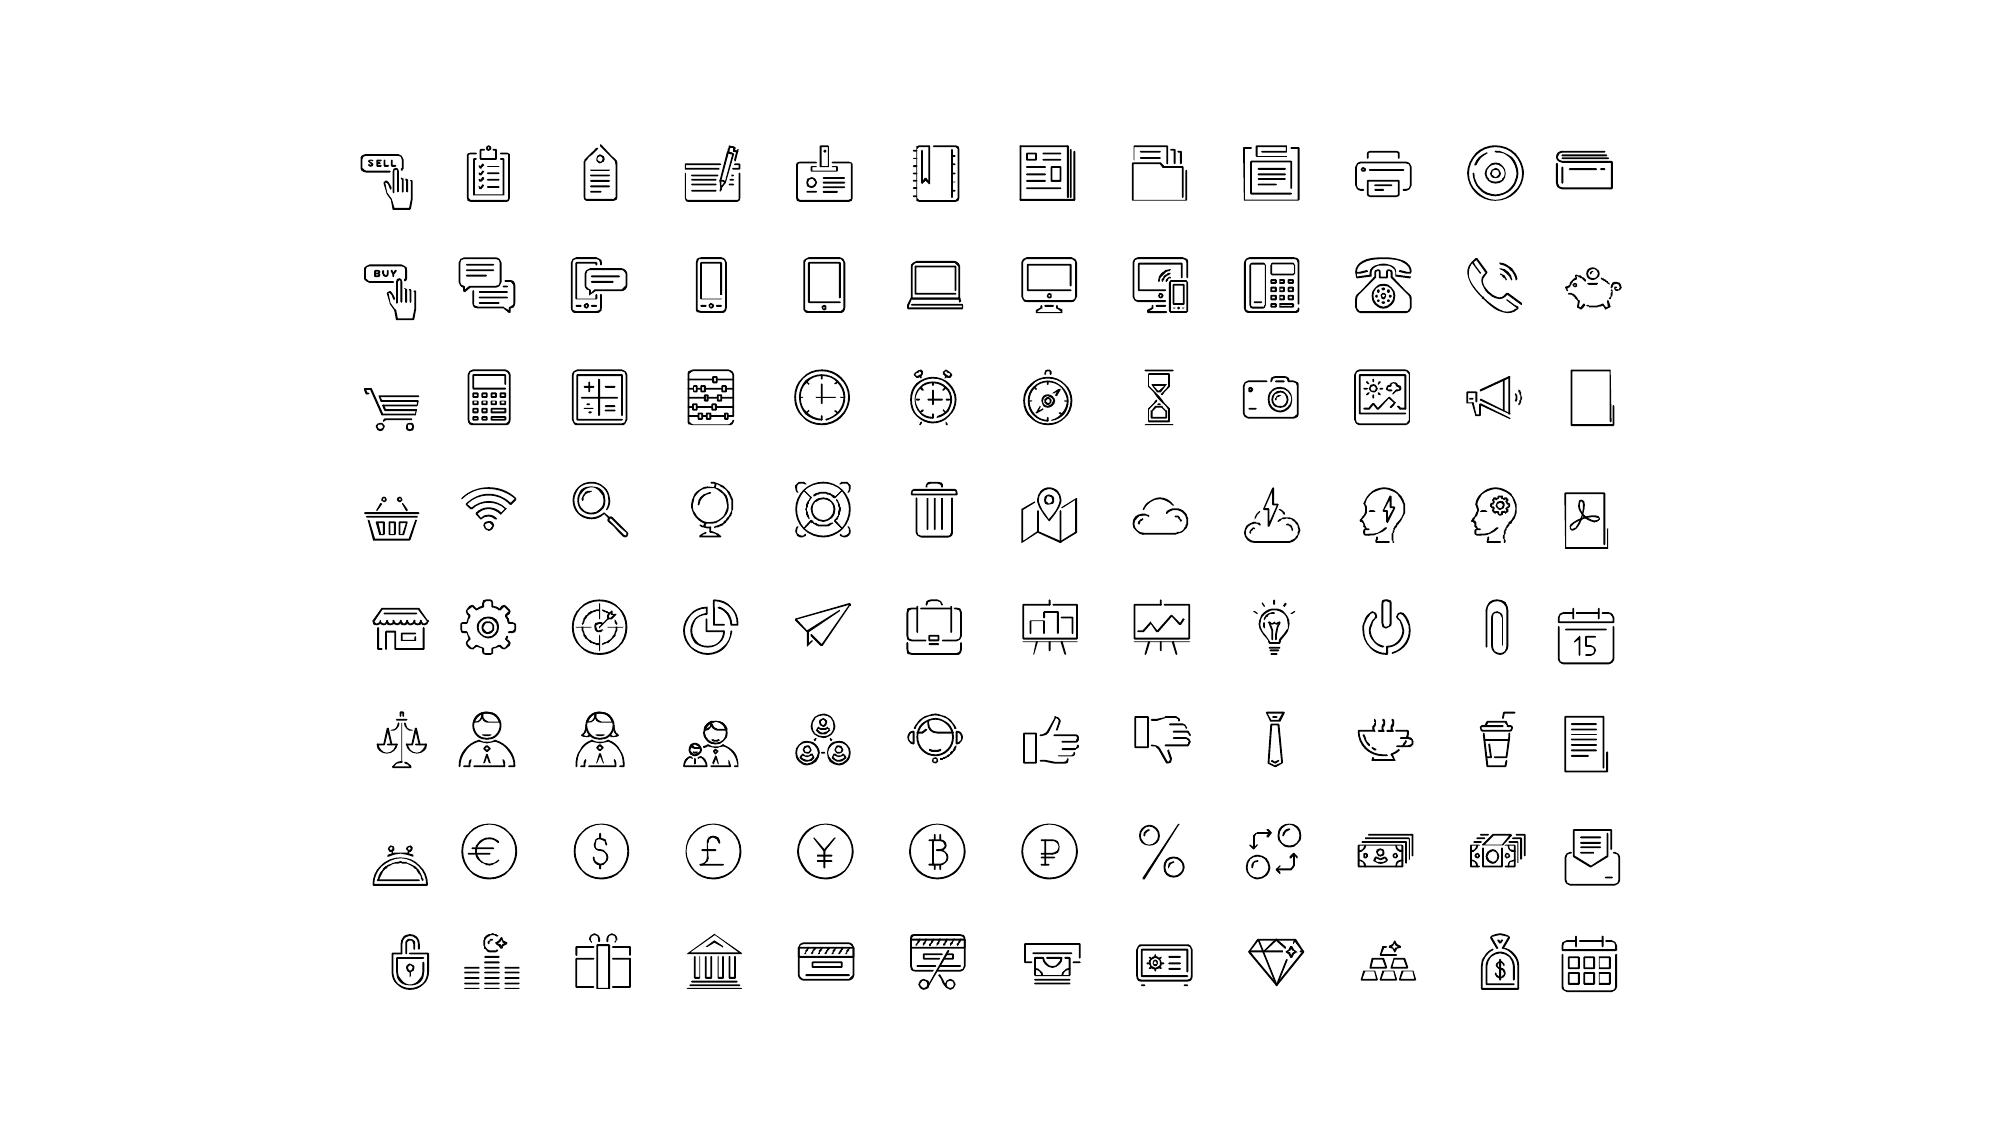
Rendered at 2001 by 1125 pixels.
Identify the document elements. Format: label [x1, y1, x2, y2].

text_box [1557, 607, 1615, 665]
text_box [1243, 257, 1300, 313]
text_box [376, 711, 427, 769]
text_box [695, 257, 727, 313]
text_box [1396, 271, 1412, 279]
text_box [910, 934, 966, 939]
text_box [912, 145, 960, 202]
text_box [803, 257, 846, 313]
text_box [918, 978, 930, 990]
text_box [929, 938, 935, 947]
text_box [1355, 280, 1412, 314]
text_box [1134, 716, 1191, 764]
text_box [915, 938, 921, 947]
text_box [360, 153, 413, 210]
text_box [909, 823, 966, 880]
text_box [685, 823, 742, 880]
text_box [942, 938, 948, 947]
text_box [575, 749, 580, 768]
text_box [1480, 933, 1520, 990]
text_box [1479, 711, 1516, 768]
text_box [460, 599, 517, 655]
text_box [1467, 145, 1524, 201]
text_box [1132, 497, 1189, 535]
text_box [687, 369, 735, 426]
text_box [1564, 829, 1621, 886]
text_box [691, 481, 733, 538]
text_box [1466, 376, 1523, 420]
text_box [1023, 716, 1079, 764]
text_box [467, 369, 511, 426]
text_box [1555, 150, 1613, 190]
text_box [1565, 267, 1622, 311]
text_box [1133, 599, 1191, 655]
text_box [364, 264, 407, 283]
text_box [686, 933, 743, 989]
text_box [620, 749, 625, 768]
text_box [1570, 369, 1615, 427]
text_box [466, 145, 510, 202]
text_box [929, 949, 950, 985]
text_box [571, 599, 628, 655]
text_box [941, 849, 949, 866]
text_box [1265, 711, 1285, 768]
text_box [1245, 823, 1302, 880]
text_box [1022, 599, 1078, 655]
text_box [1357, 718, 1414, 761]
text_box [570, 257, 628, 313]
text_box [936, 938, 942, 947]
text_box [938, 974, 948, 989]
text_box [1021, 257, 1078, 313]
text_box [910, 938, 966, 949]
text_box [910, 949, 934, 972]
text_box [797, 942, 855, 981]
text_box [910, 481, 958, 538]
text_box [572, 481, 629, 538]
text_box [794, 369, 850, 426]
text_box [374, 269, 417, 321]
text_box [1131, 145, 1188, 201]
text_box [684, 145, 741, 202]
text_box [795, 481, 851, 538]
text_box [1024, 943, 1081, 985]
text_box [372, 845, 428, 886]
text_box [956, 938, 962, 947]
text_box [1243, 487, 1301, 543]
text_box [1136, 944, 1193, 987]
text_box [1469, 833, 1526, 868]
text_box [797, 823, 854, 880]
text_box [458, 711, 516, 768]
text_box [1138, 822, 1185, 880]
text_box [576, 374, 623, 421]
text_box [683, 720, 739, 768]
text_box [907, 713, 963, 764]
text_box [940, 839, 947, 850]
text_box [945, 953, 954, 960]
text_box [1021, 487, 1078, 544]
text_box [795, 713, 851, 766]
text_box [1355, 150, 1412, 198]
text_box [910, 369, 957, 426]
text_box [1019, 145, 1076, 201]
text_box [1023, 369, 1073, 426]
text_box [364, 496, 420, 541]
text_box [1355, 270, 1396, 309]
text_box [1253, 599, 1295, 655]
text_box [1470, 487, 1517, 543]
text_box [922, 938, 928, 947]
text_box [372, 619, 379, 626]
text_box [1242, 145, 1300, 201]
text_box [1564, 715, 1609, 773]
text_box [1466, 257, 1523, 315]
text_box [796, 145, 853, 202]
text_box [1242, 376, 1299, 419]
text_box [463, 933, 520, 989]
text_box [1561, 935, 1618, 993]
text_box [379, 612, 430, 650]
text_box [1357, 833, 1414, 868]
text_box [573, 823, 630, 880]
text_box [938, 949, 966, 972]
text_box [907, 260, 963, 310]
text_box [1144, 369, 1174, 426]
text_box [373, 607, 422, 621]
text_box [391, 934, 430, 990]
text_box [683, 599, 739, 655]
text_box [1354, 369, 1410, 426]
text_box [922, 953, 943, 960]
text_box [571, 369, 628, 426]
text_box [575, 933, 631, 989]
text_box [1485, 599, 1509, 655]
text_box [1132, 257, 1189, 313]
text_box [458, 257, 516, 313]
text_box [583, 144, 618, 201]
text_box [1564, 492, 1609, 549]
text_box [945, 978, 956, 990]
text_box [1021, 823, 1078, 880]
text_box [1355, 257, 1412, 272]
text_box [580, 711, 620, 768]
text_box [794, 603, 906, 647]
text_box [1362, 599, 1411, 655]
text_box [1398, 270, 1412, 274]
text_box [1359, 487, 1406, 543]
text_box [364, 388, 420, 432]
text_box [461, 823, 518, 880]
text_box [950, 938, 955, 947]
text_box [1248, 938, 1417, 987]
text_box [906, 599, 962, 655]
text_box [461, 487, 517, 531]
